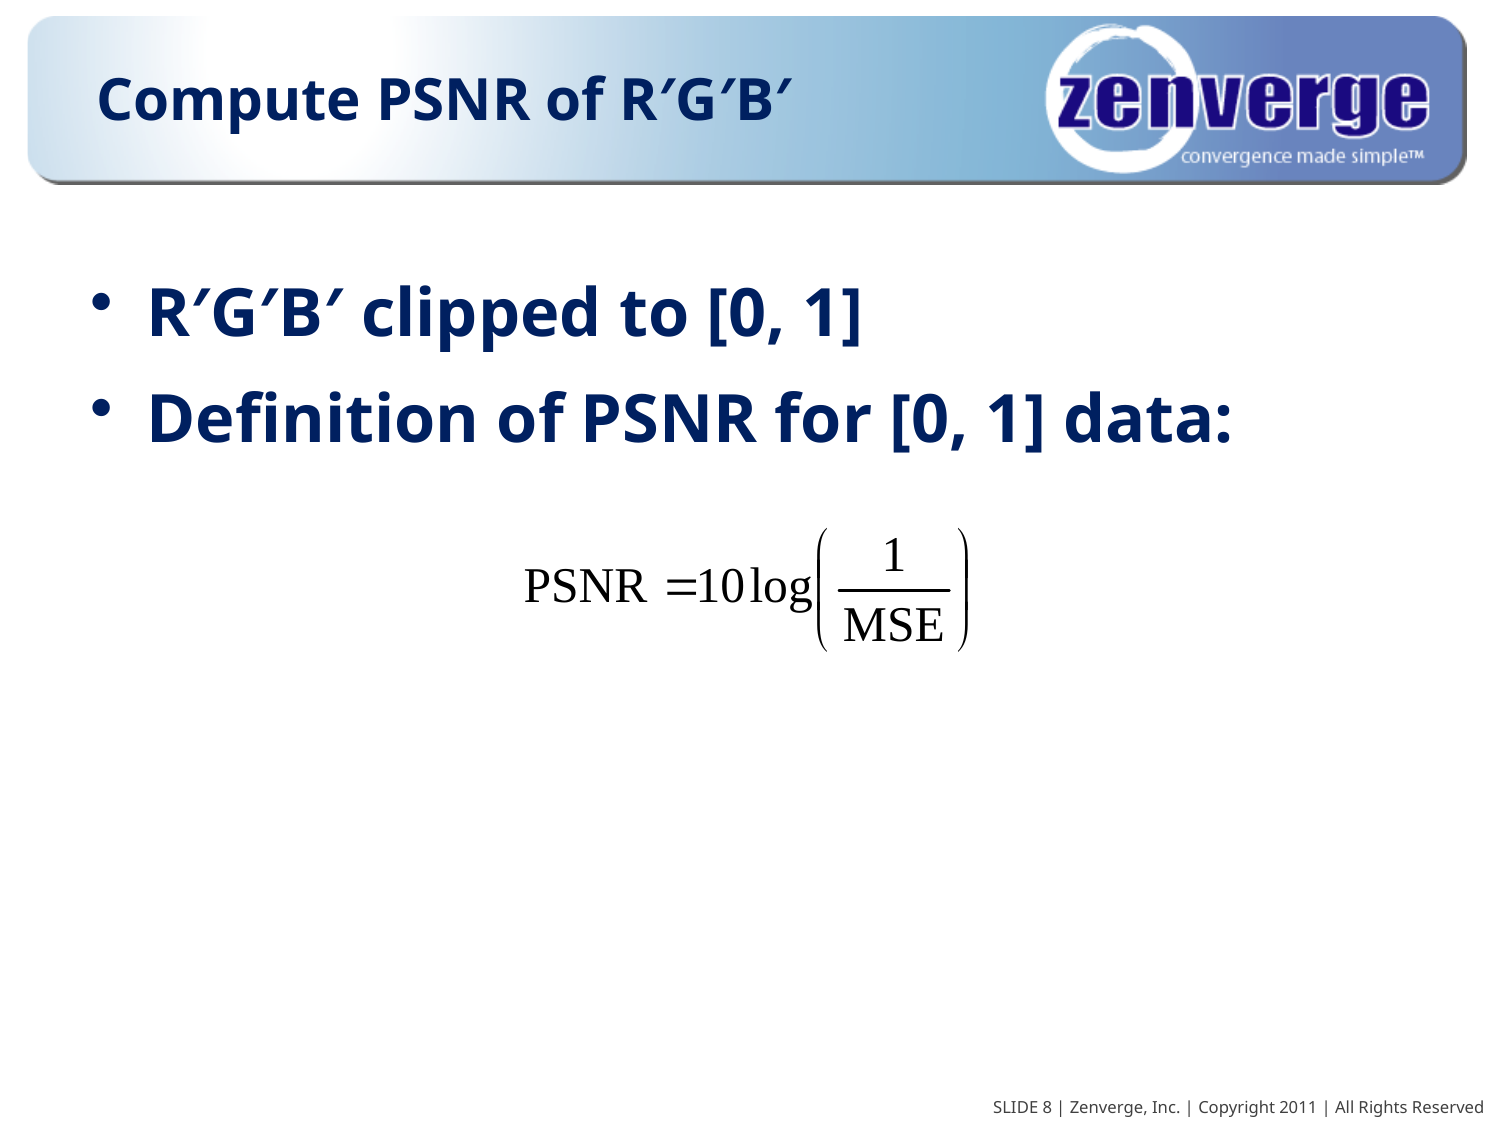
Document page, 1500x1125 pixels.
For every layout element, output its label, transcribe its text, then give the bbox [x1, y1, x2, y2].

title Compute PSNR of R′G′B′ [80, 25, 989, 169]
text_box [513, 517, 986, 664]
picture [27, 16, 1467, 185]
list R′G′B′ clipped to [0, 1] Definition of PSNR for [0, 1] data: [74, 262, 1426, 494]
